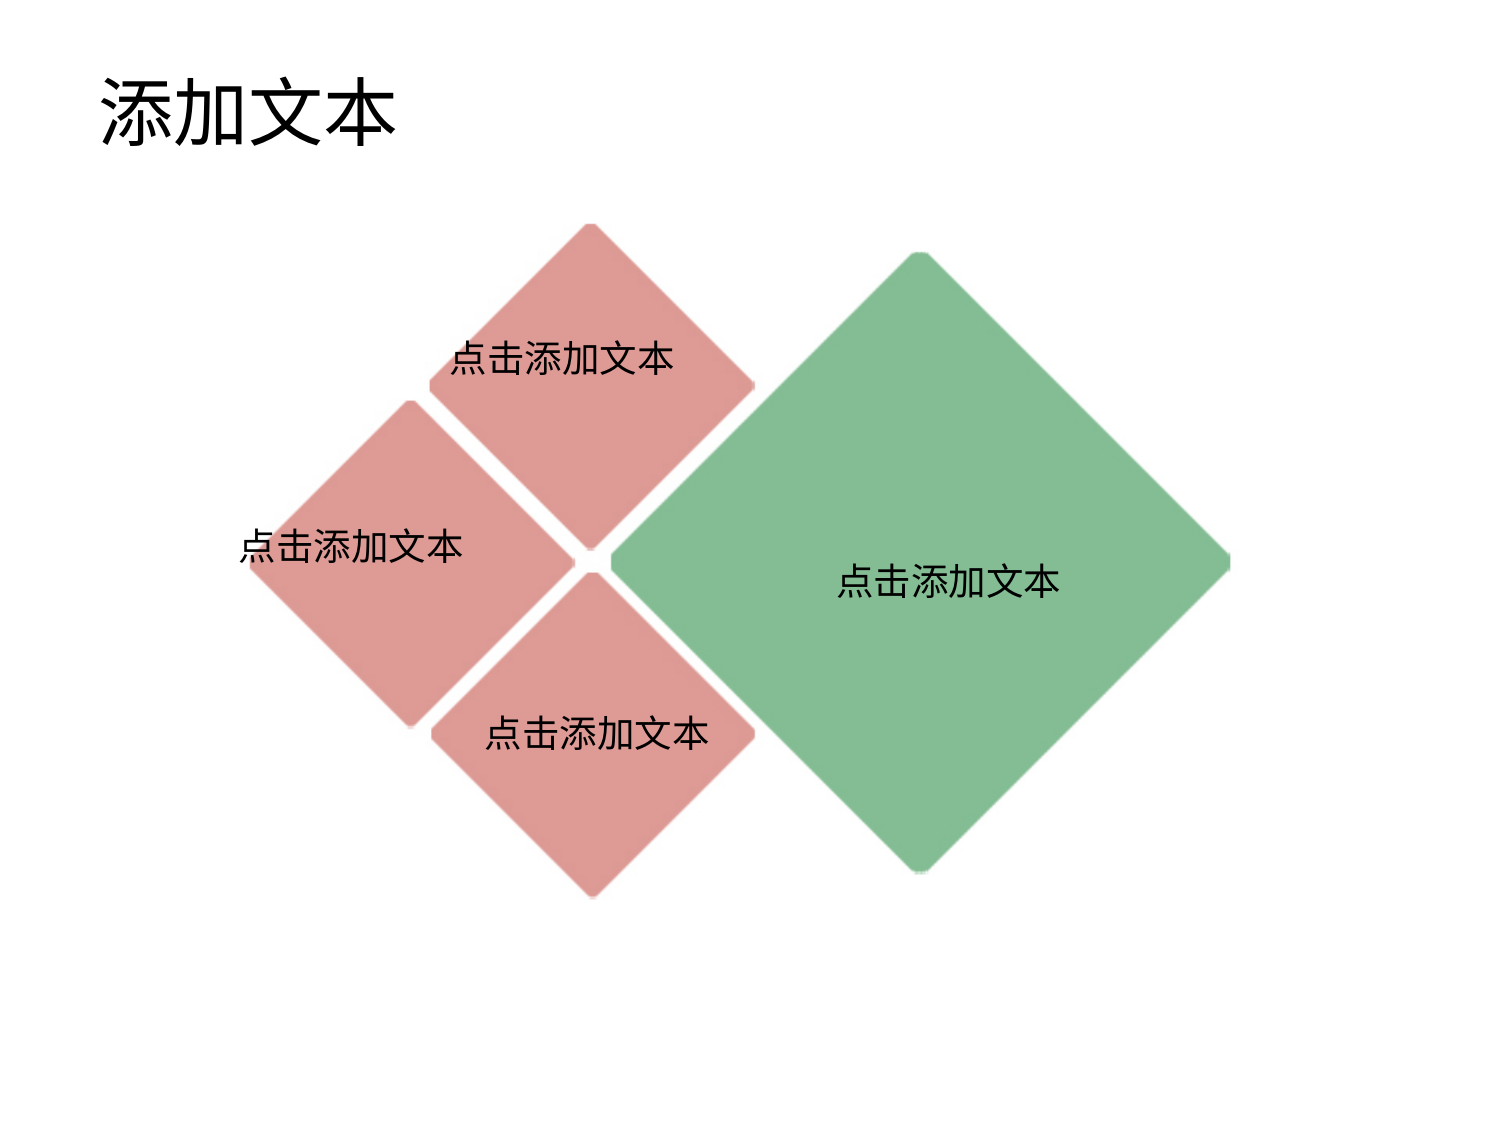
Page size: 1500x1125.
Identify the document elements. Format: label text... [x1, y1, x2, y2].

text_box 添加文本 [83, 58, 414, 164]
text_box 点击添加文本 [821, 550, 1077, 611]
text_box 点击添加文本 [470, 703, 725, 763]
picture [0, 0, 1500, 1125]
text_box 点击添加文本 [223, 515, 479, 576]
text_box 点击添加文本 [434, 328, 690, 388]
